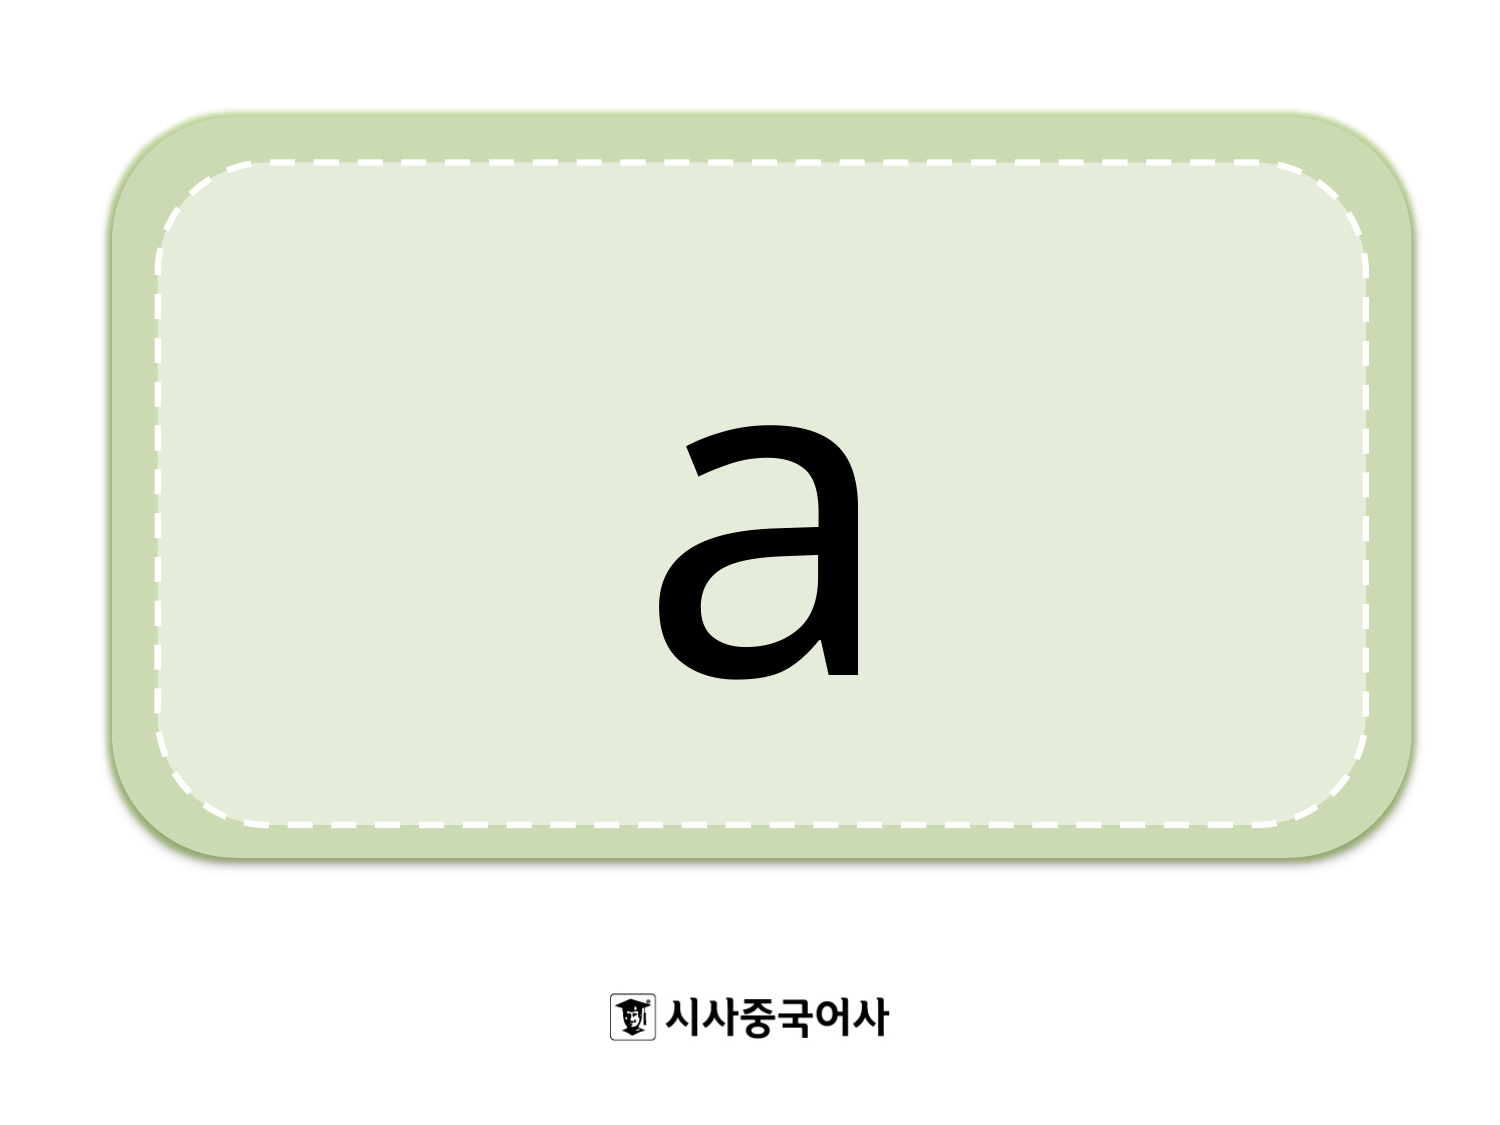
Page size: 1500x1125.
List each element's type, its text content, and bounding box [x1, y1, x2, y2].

picture [602, 987, 898, 1047]
text_box a [162, 160, 1371, 824]
